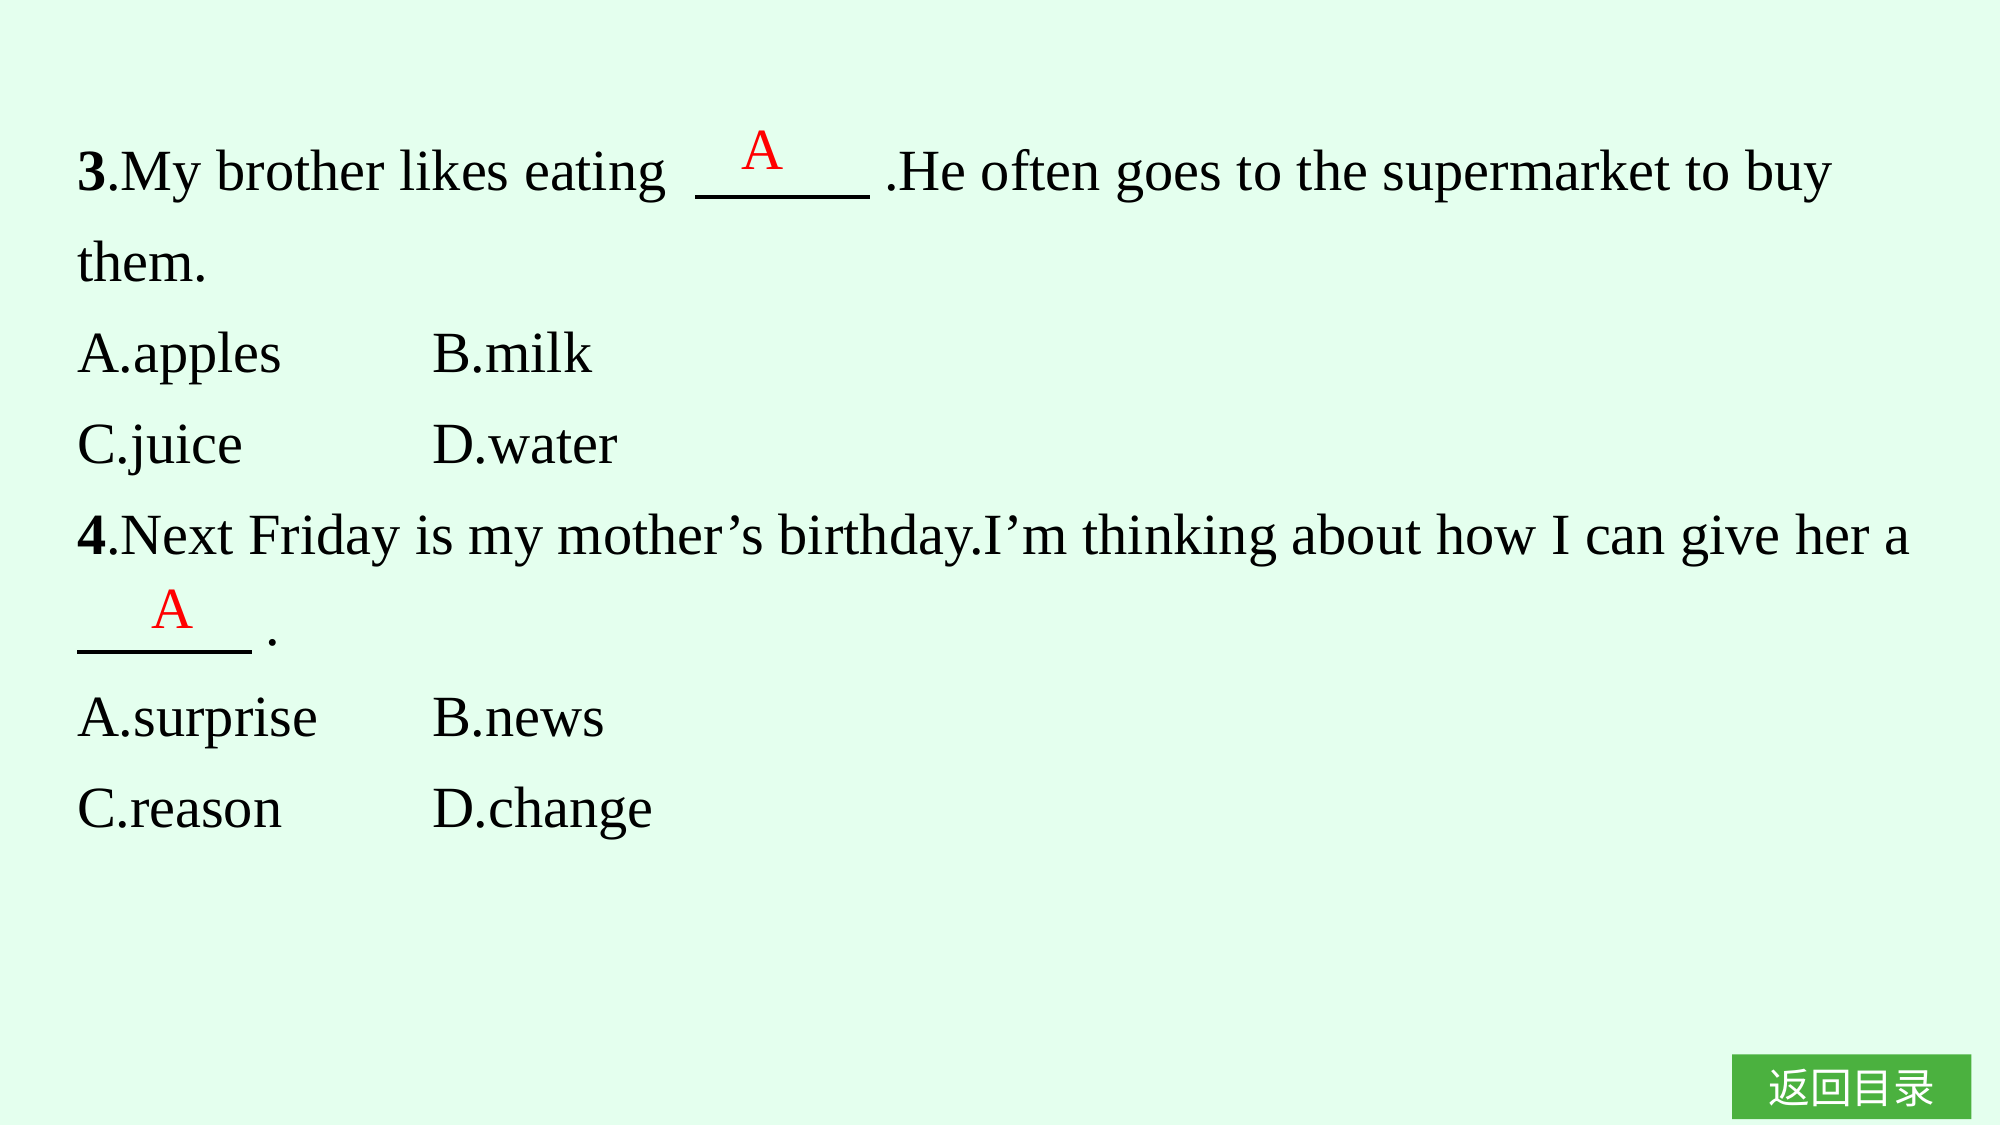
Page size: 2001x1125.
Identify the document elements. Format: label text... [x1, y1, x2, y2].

text_box 3.My brother likes eating .He often goes to the supermarket to buy them. A.apples B.milk C.juice D.water 4.Next Friday is my mother’s birthday.I’m thinking about how I can give her a . A.surprise B.news C.reason D.change [62, 103, 1938, 847]
text_box A [726, 103, 799, 189]
text_box A [136, 562, 209, 648]
